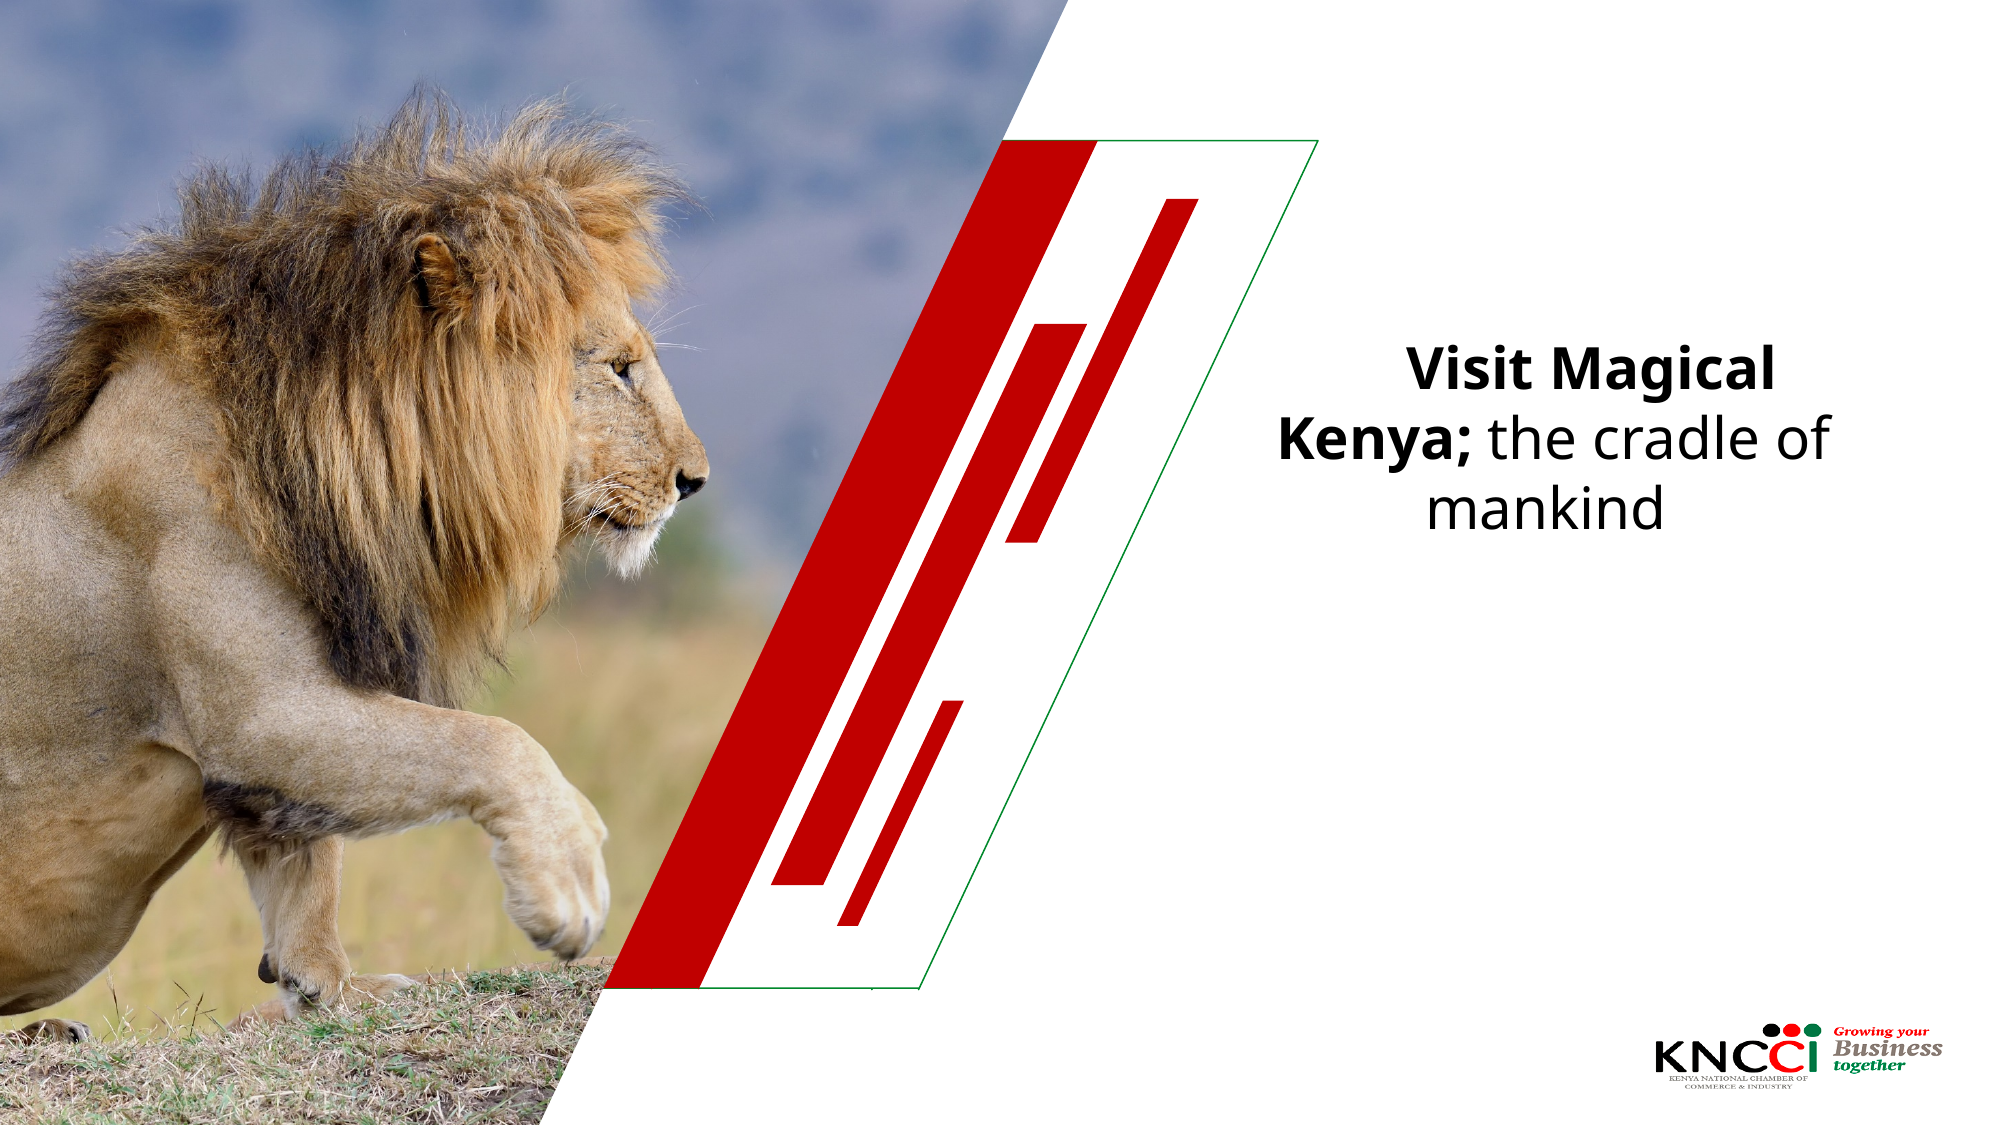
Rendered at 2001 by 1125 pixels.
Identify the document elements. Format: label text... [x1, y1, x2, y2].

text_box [1078, 140, 1199, 990]
picture [1649, 1011, 1950, 1095]
text_box [1206, 140, 1318, 377]
text_box Visit Magical Kenya; the cradle of mankind [1254, 323, 1853, 549]
picture [0, 0, 1069, 1125]
